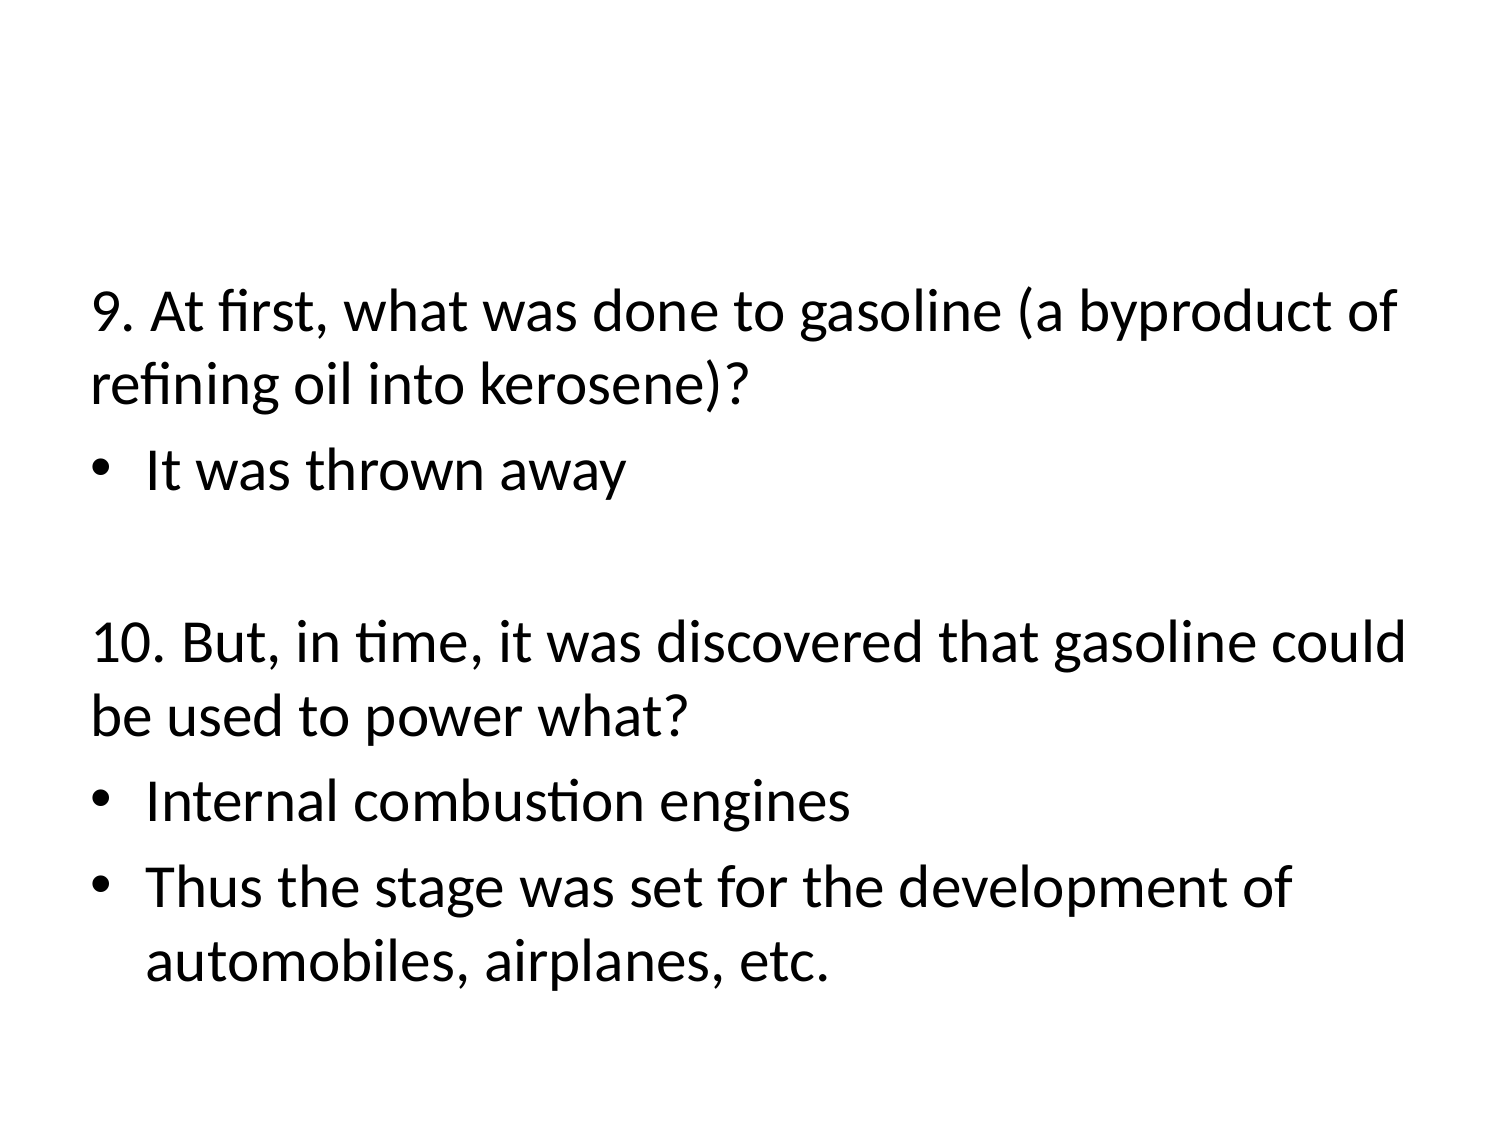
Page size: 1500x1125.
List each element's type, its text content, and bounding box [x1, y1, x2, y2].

list 9. At first, what was done to gasoline (a byproduct of refining oil into kerosene)? It was thrown away 10. But, in time, it was discovered that gasoline could be used to power what? Internal combustion engines Thus the stage was set for the development of automobiles, airplanes, etc. [75, 262, 1425, 1005]
